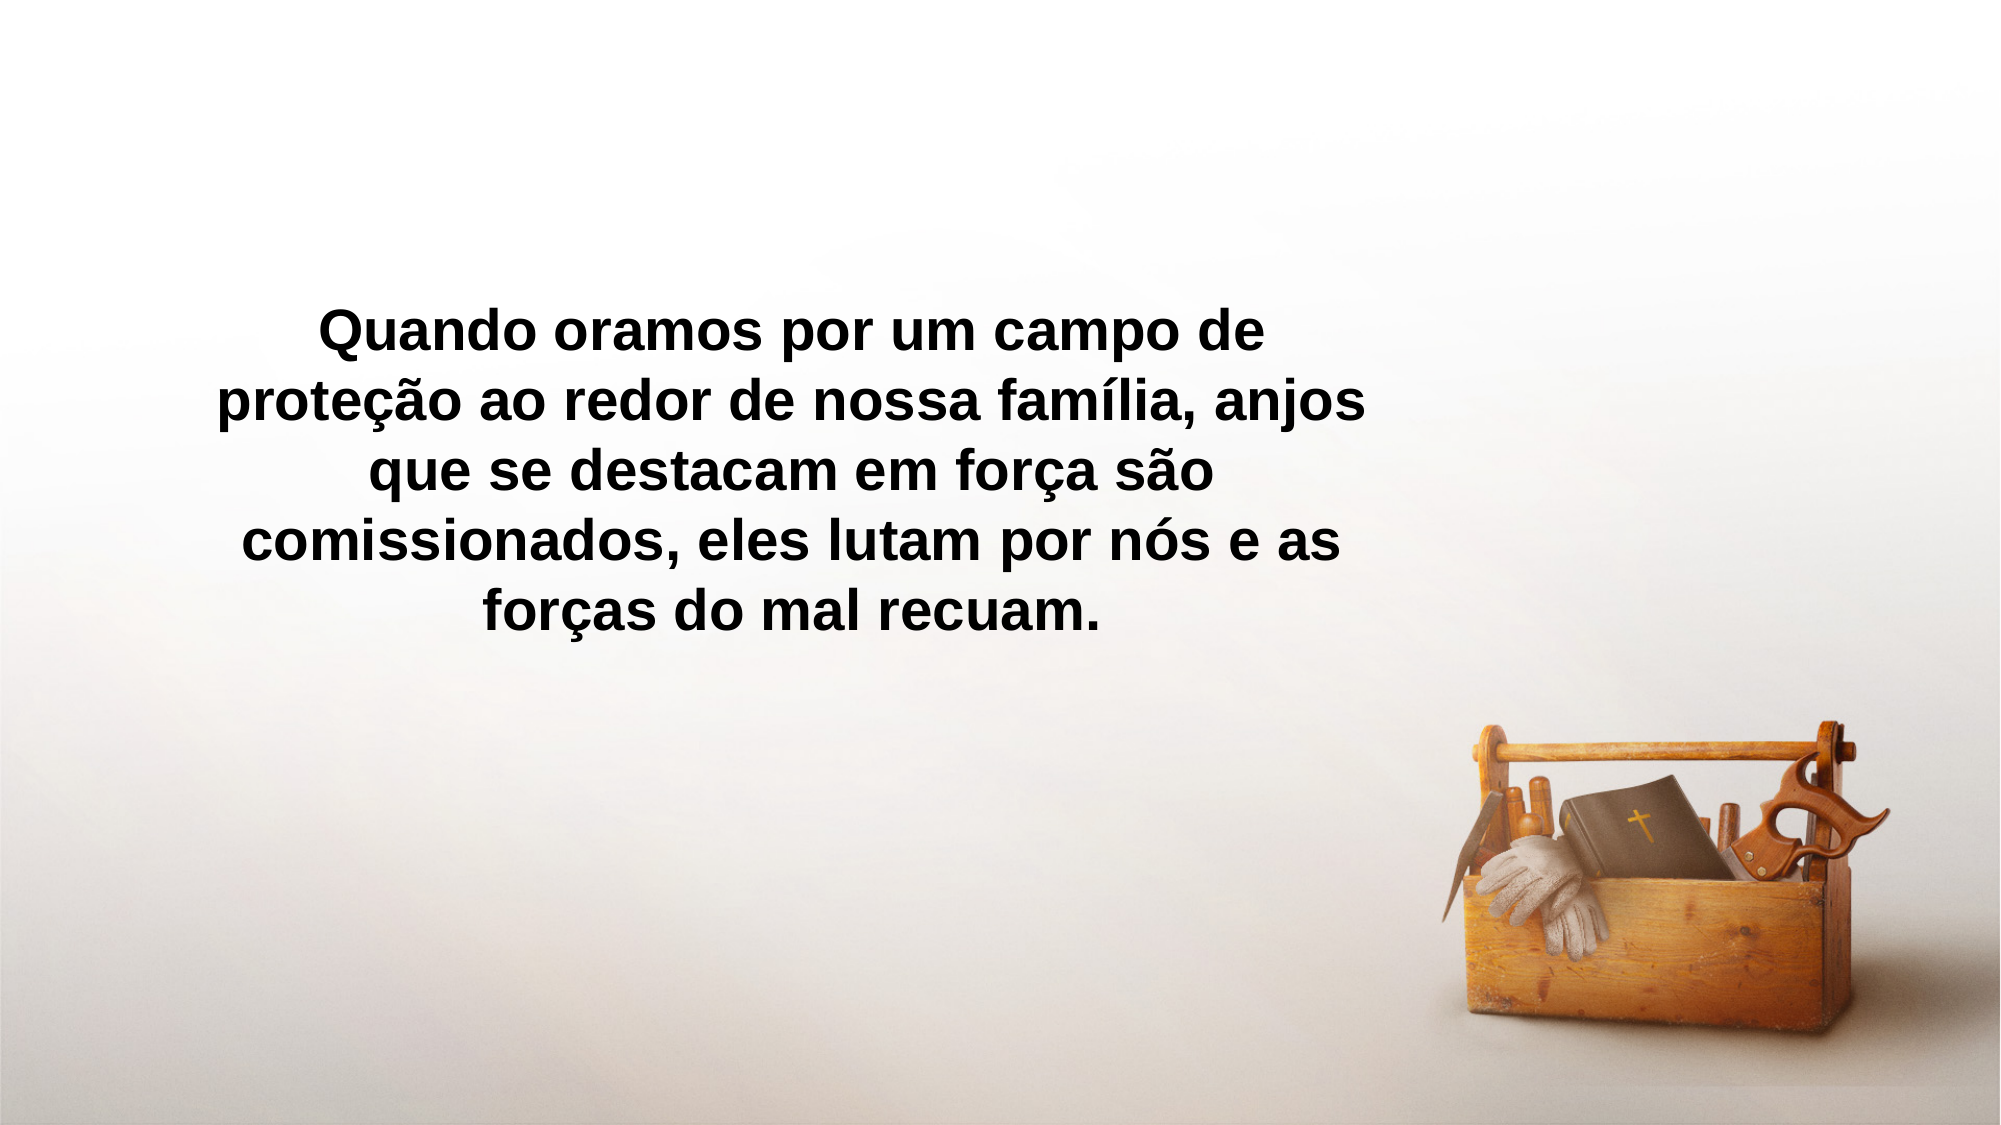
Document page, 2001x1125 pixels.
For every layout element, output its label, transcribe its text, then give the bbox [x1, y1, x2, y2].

text_box Quando oramos por um campo de proteção ao redor de nossa família, anjos que se destacam em força são comissionados, eles lutam por nós e as forças do mal recuam. [193, 284, 1392, 650]
picture [0, 0, 2001, 1125]
